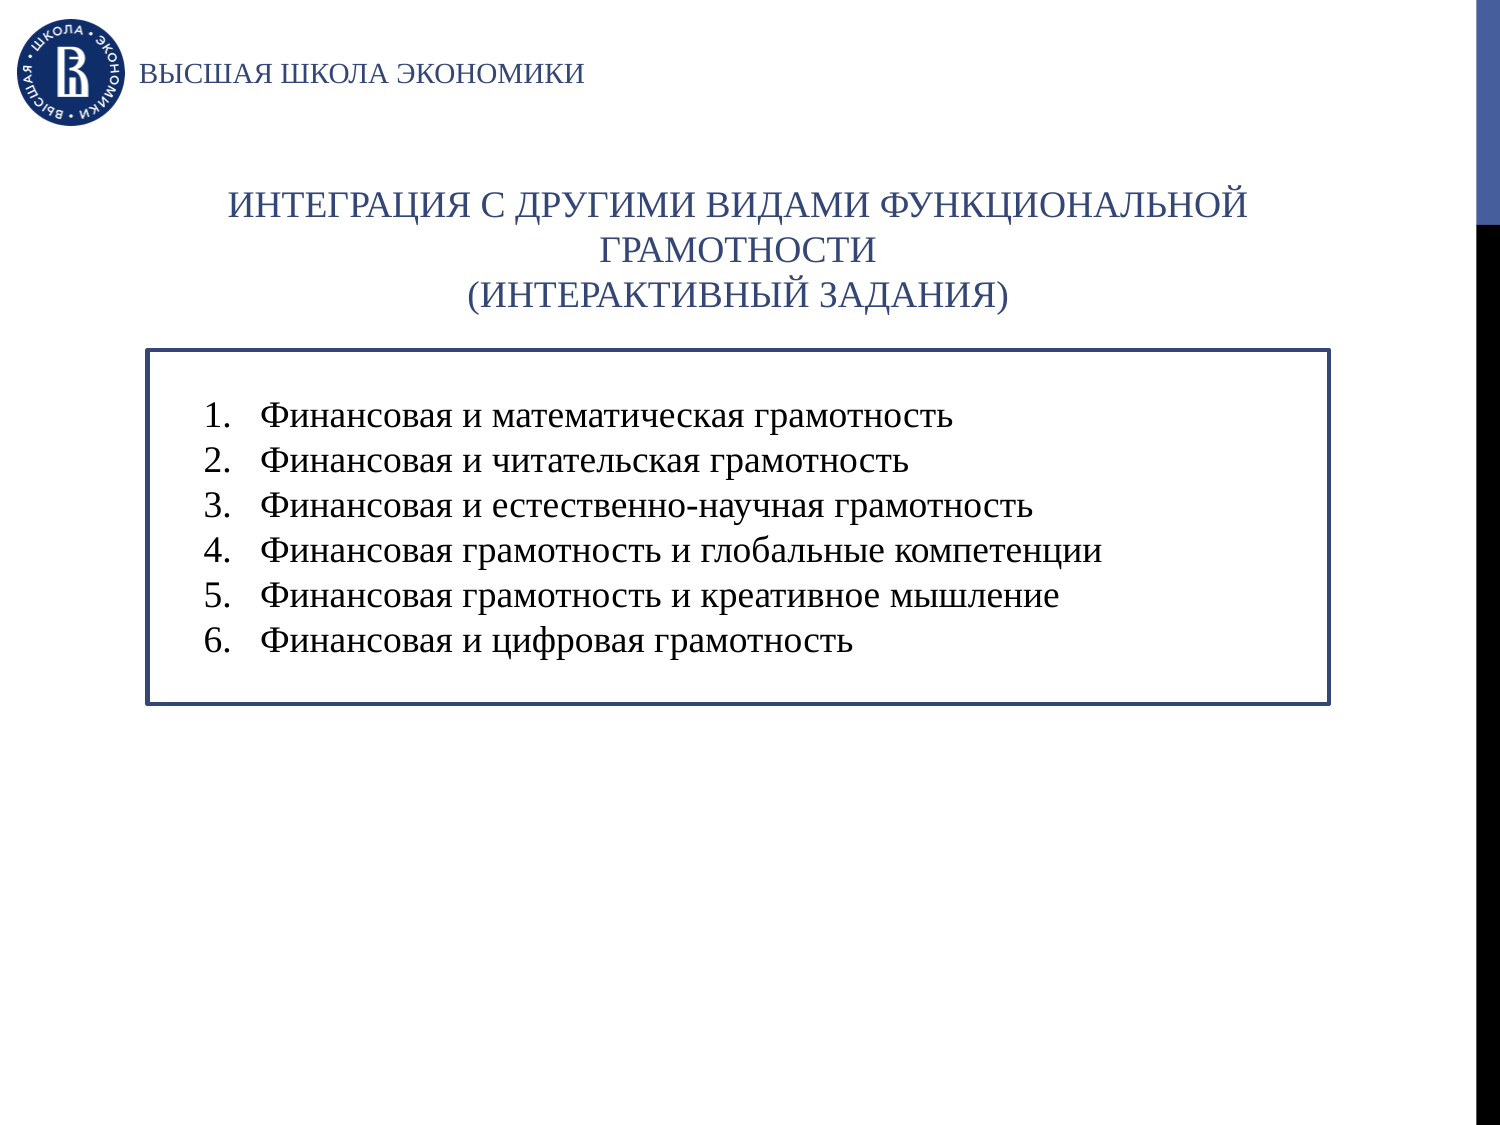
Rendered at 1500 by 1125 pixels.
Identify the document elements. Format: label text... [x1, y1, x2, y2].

text_box ИНТЕГРАЦИЯ С ДРУГИМИ ВИДАМИ ФУНКЦИОНАЛЬНОЙ ГРАМОТНОСТИ (ИНТЕРАКТИВНЫЙ ЗАДАНИЯ) [159, 172, 1317, 323]
text_box ВЫСШАЯ ШКОЛА ЭКОНОМИКИ [130, 47, 644, 97]
picture [17, 18, 125, 127]
text_box [145, 348, 1331, 706]
